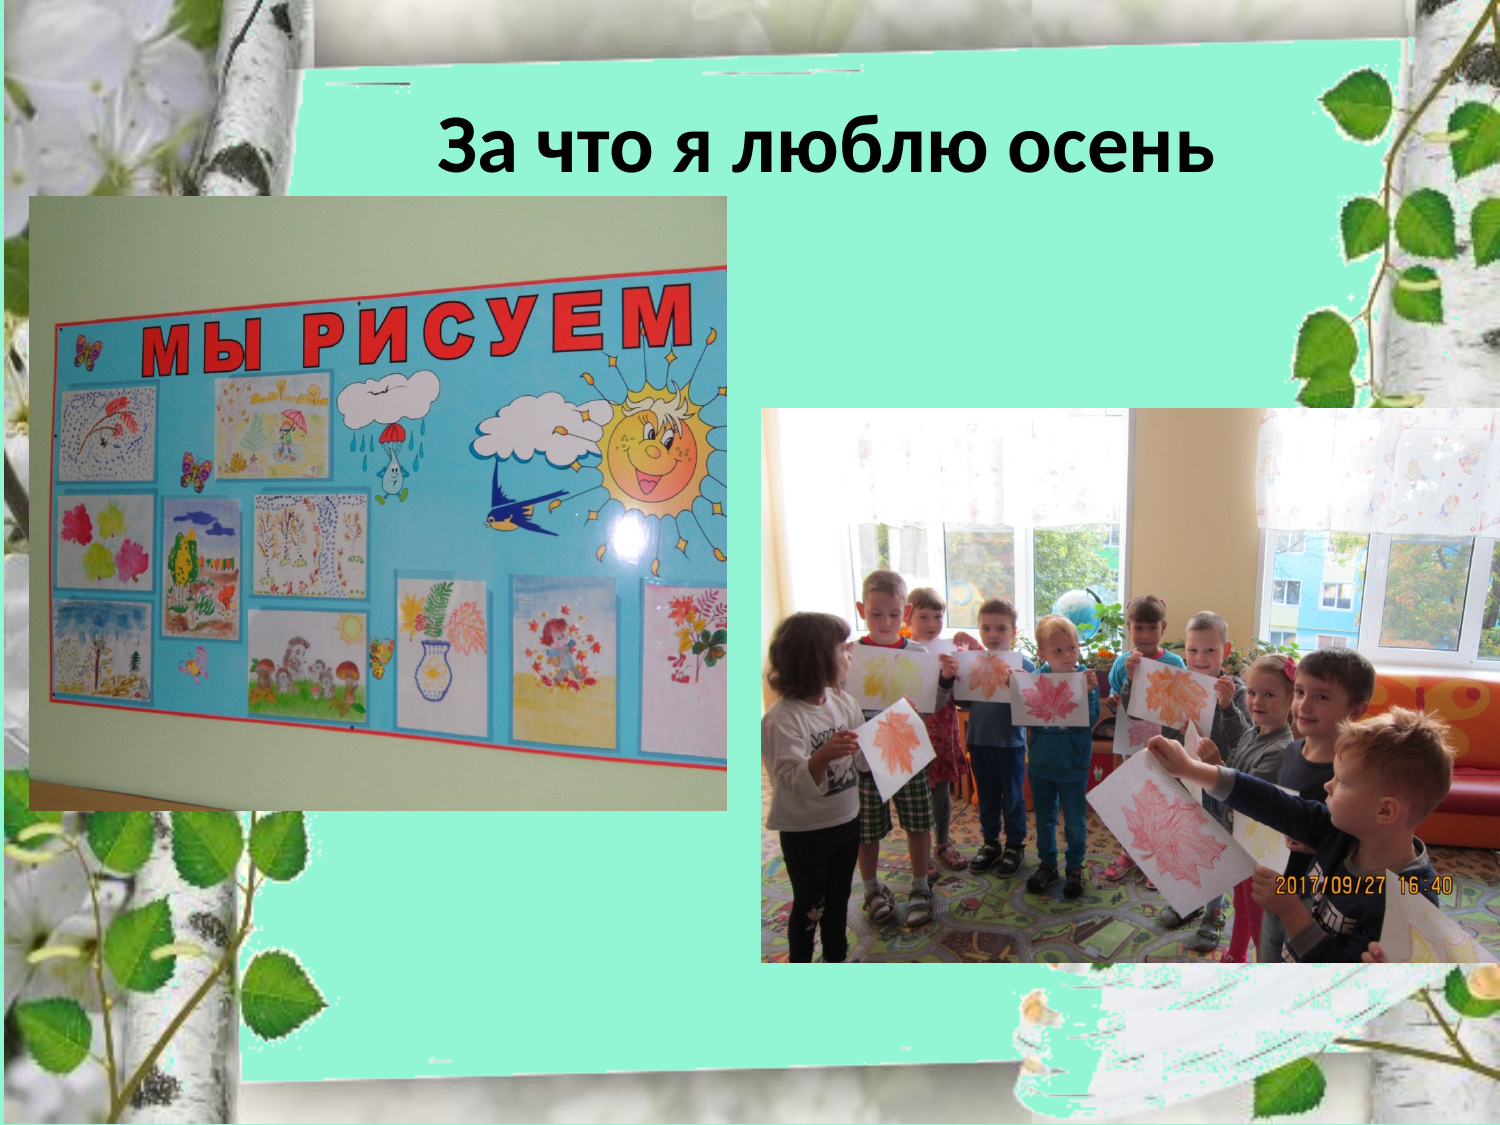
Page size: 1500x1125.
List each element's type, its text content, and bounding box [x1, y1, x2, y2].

picture [4, 0, 1500, 1124]
title За что я люблю осень [301, 45, 1353, 233]
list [29, 196, 727, 811]
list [761, 408, 1500, 963]
